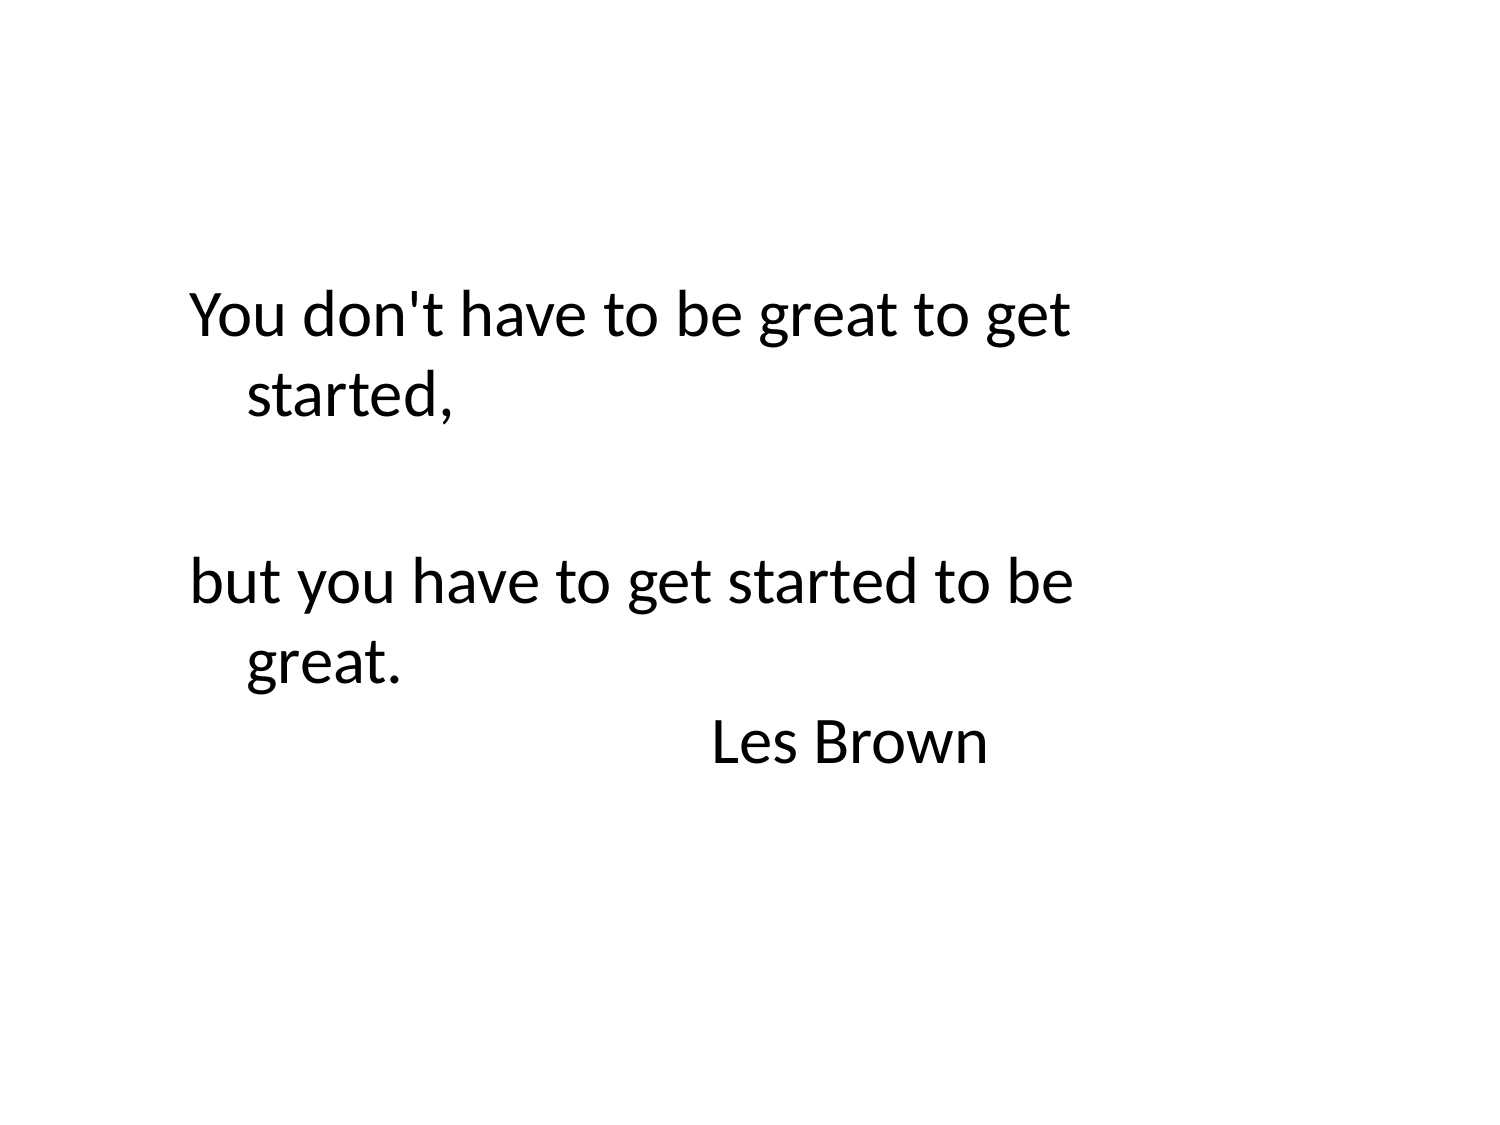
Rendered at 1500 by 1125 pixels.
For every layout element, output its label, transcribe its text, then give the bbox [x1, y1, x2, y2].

list You don't have to be great to get started, but you have to get started to be great. Les Brown [174, 262, 1300, 1005]
